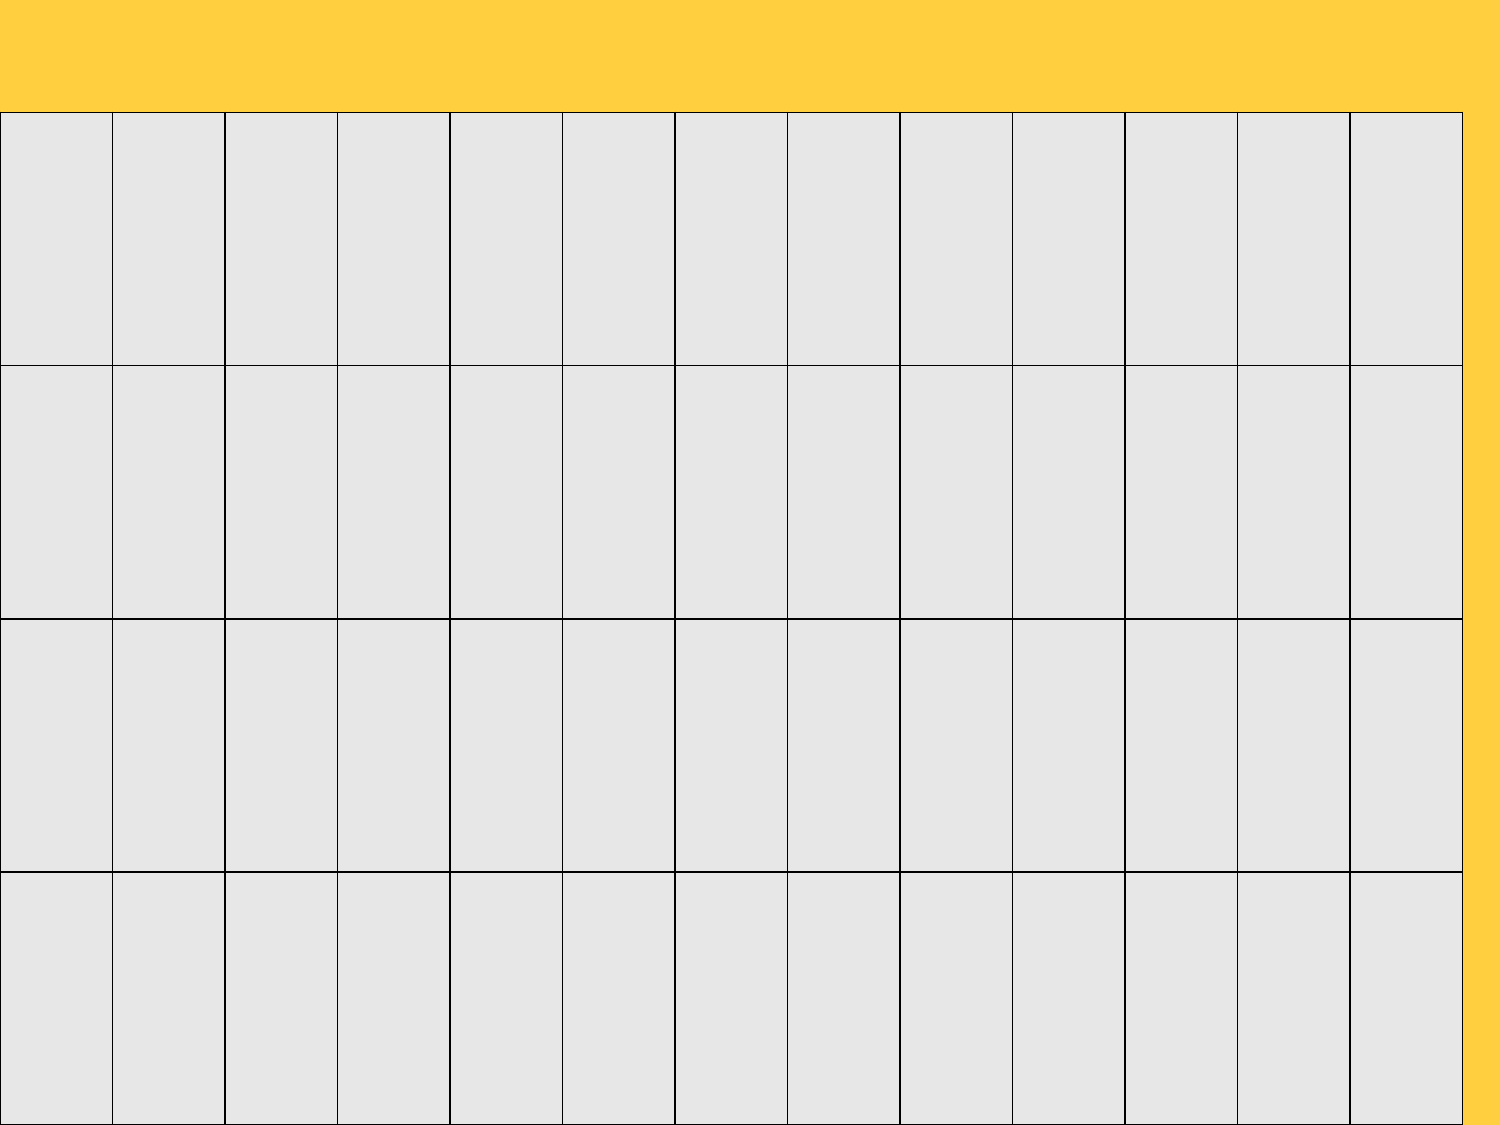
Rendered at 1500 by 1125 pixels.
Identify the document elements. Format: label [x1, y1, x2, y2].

table_cell [901, 366, 1012, 618]
table_cell [788, 620, 899, 871]
table_cell [1013, 873, 1124, 1124]
table_cell [338, 873, 449, 1124]
table_header [676, 113, 787, 365]
table_cell [226, 873, 337, 1124]
table_cell [1351, 620, 1462, 871]
table_cell [226, 366, 337, 618]
table_cell [1126, 873, 1237, 1124]
table_cell [1351, 366, 1462, 618]
table_cell [1126, 620, 1237, 871]
table_cell [451, 366, 562, 618]
table_cell [451, 620, 562, 871]
table_header [226, 113, 337, 365]
table_header [338, 113, 449, 365]
table_cell [1351, 873, 1462, 1124]
table_header [451, 113, 562, 365]
table_cell [563, 366, 674, 618]
table_cell [226, 620, 337, 871]
table_cell [113, 873, 224, 1124]
table_cell [563, 873, 674, 1124]
table_cell [1013, 620, 1124, 871]
table_header [1238, 113, 1349, 365]
table_cell [338, 366, 449, 618]
table_header [1126, 113, 1237, 365]
table_header [1351, 113, 1462, 365]
table_cell [1126, 366, 1237, 618]
table_cell [1013, 366, 1124, 618]
table_cell [1238, 366, 1349, 618]
table_cell [1238, 620, 1349, 871]
table_header [901, 113, 1012, 365]
table_cell [1238, 873, 1349, 1124]
table_cell [563, 620, 674, 871]
table_cell [1, 620, 112, 871]
table_cell [676, 620, 787, 871]
table_cell [451, 873, 562, 1124]
table_cell [338, 620, 449, 871]
table_cell [788, 873, 899, 1124]
table_cell [113, 620, 224, 871]
table_header [563, 113, 674, 365]
table_header [1013, 113, 1124, 365]
table_cell [901, 620, 1012, 871]
table_cell [676, 366, 787, 618]
table_cell [1, 873, 112, 1124]
table_cell [113, 366, 224, 618]
table_cell [901, 873, 1012, 1124]
table_cell [1, 366, 112, 618]
table_header [788, 113, 899, 365]
table_header [1, 113, 112, 365]
table_cell [788, 366, 899, 618]
table_header [113, 113, 224, 365]
table_cell [676, 873, 787, 1124]
